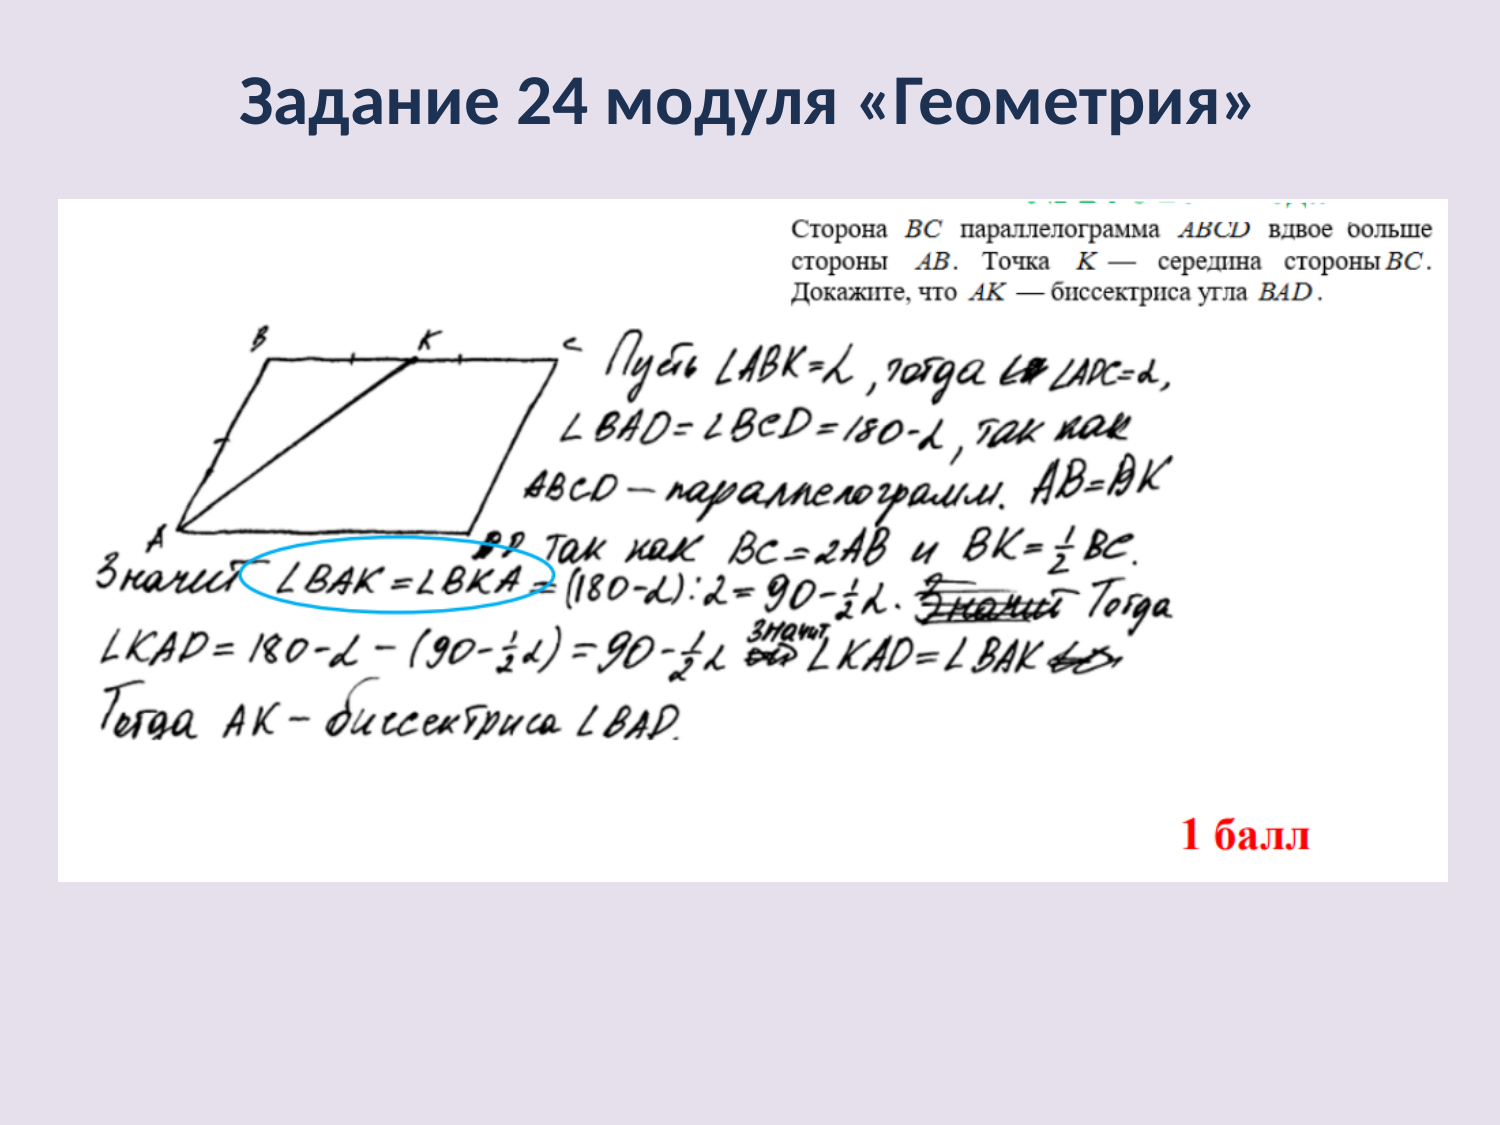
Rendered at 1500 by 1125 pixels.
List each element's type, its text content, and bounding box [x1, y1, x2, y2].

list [58, 198, 1448, 882]
title Задание 24 модуля «Геометрия» [75, 45, 1425, 197]
